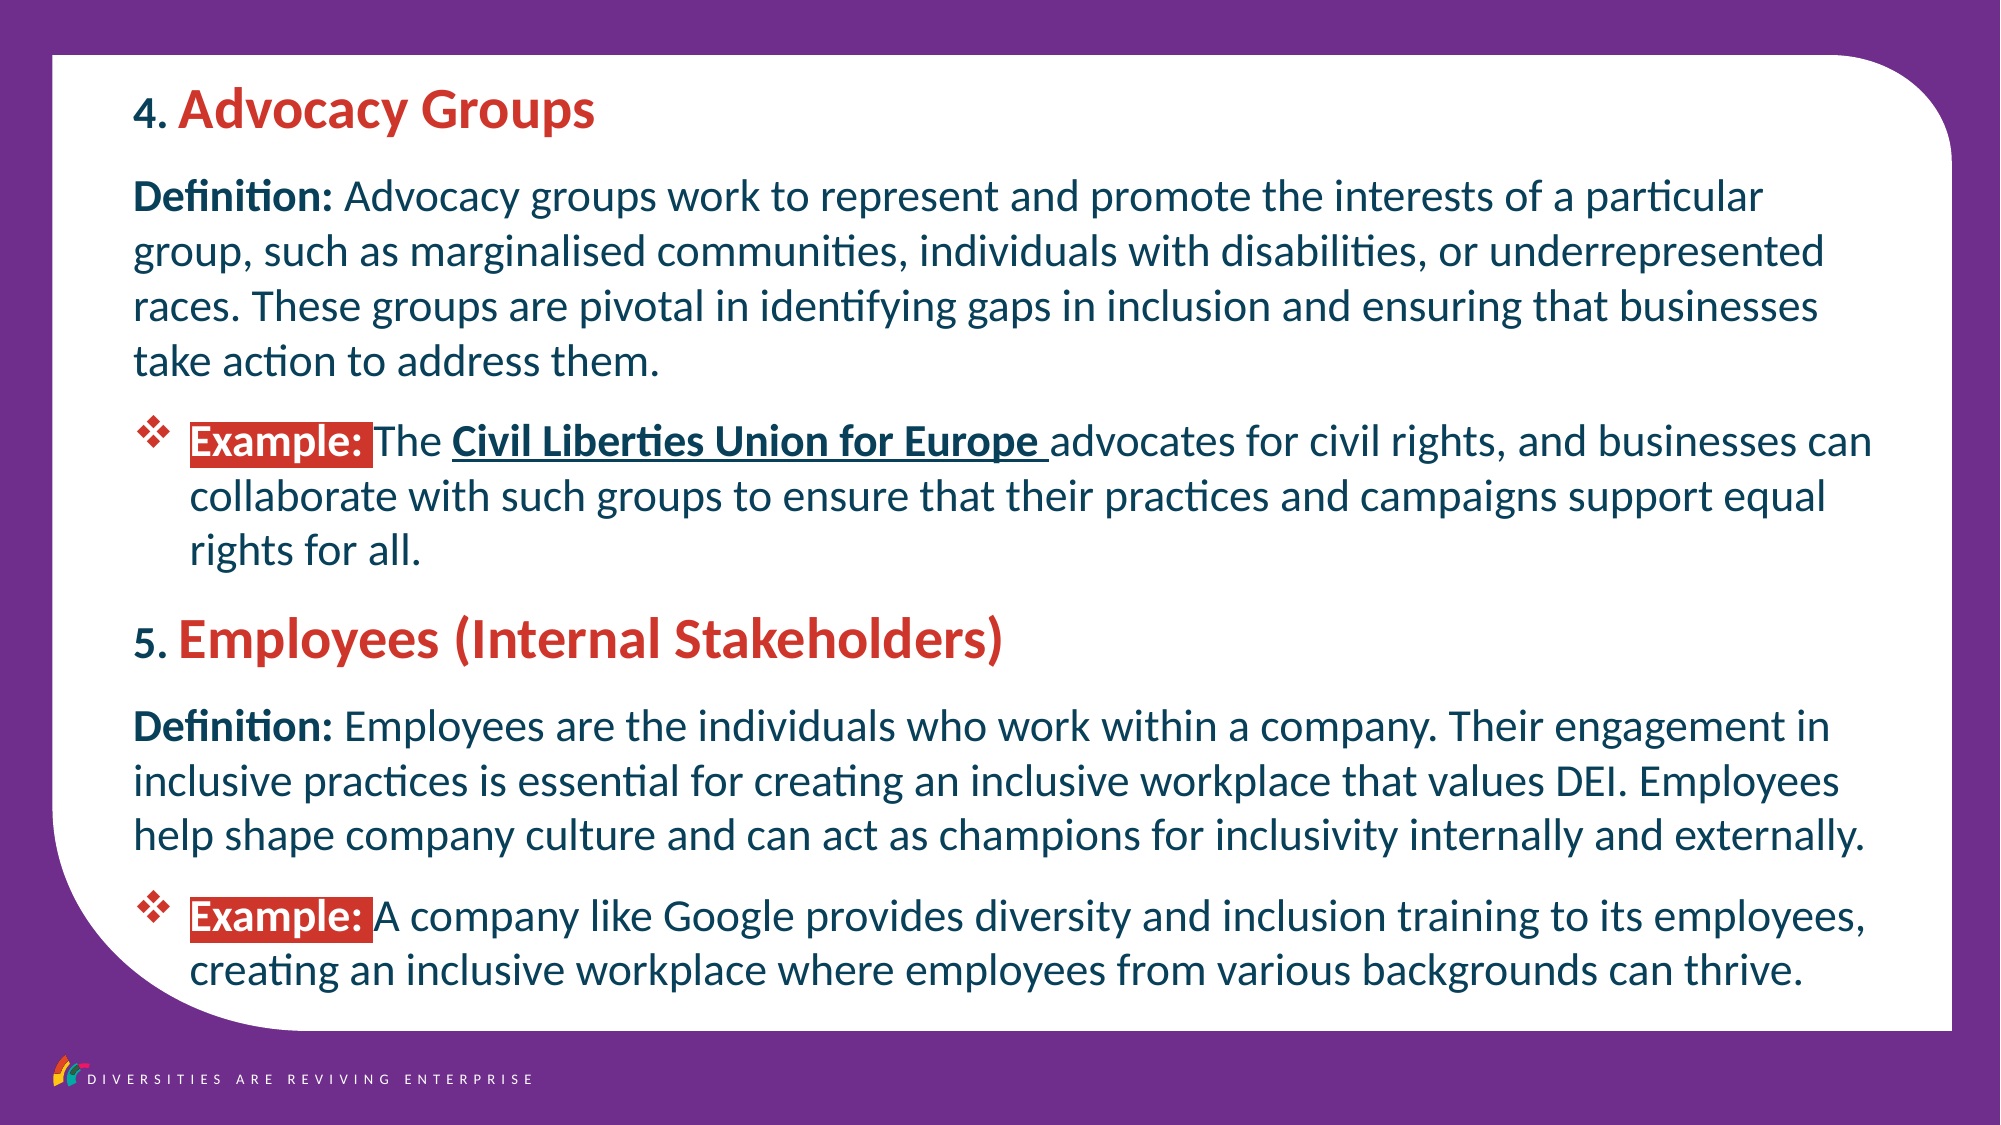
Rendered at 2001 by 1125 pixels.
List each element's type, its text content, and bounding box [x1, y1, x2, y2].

list 4. Advocacy Groups Definition: Advocacy groups work to represent and promote the interests of a particular group, such as marginalised communities, individuals with disabilities, or underrepresented races. These groups are pivotal in identifying gaps in inclusion and ensuring that businesses take action to address them. Example: The Civil Liberties Union for Europe advocates for civil rights, and businesses can collaborate with such groups to ensure that their practices and campaigns support equal rights for all. 5. Employees (Internal Stakeholders) Definition: Employees are the individuals who work within a company. Their engagement in inclusive practices is essential for creating an inclusive workplace that values DEI. Employees help shape company culture and can act as champions for inclusivity internally and externally. Example: A company like Google provides diversity and inclusion training to its employees, creating an inclusive workplace where employees from various backgrounds can thrive. [118, 62, 1908, 695]
